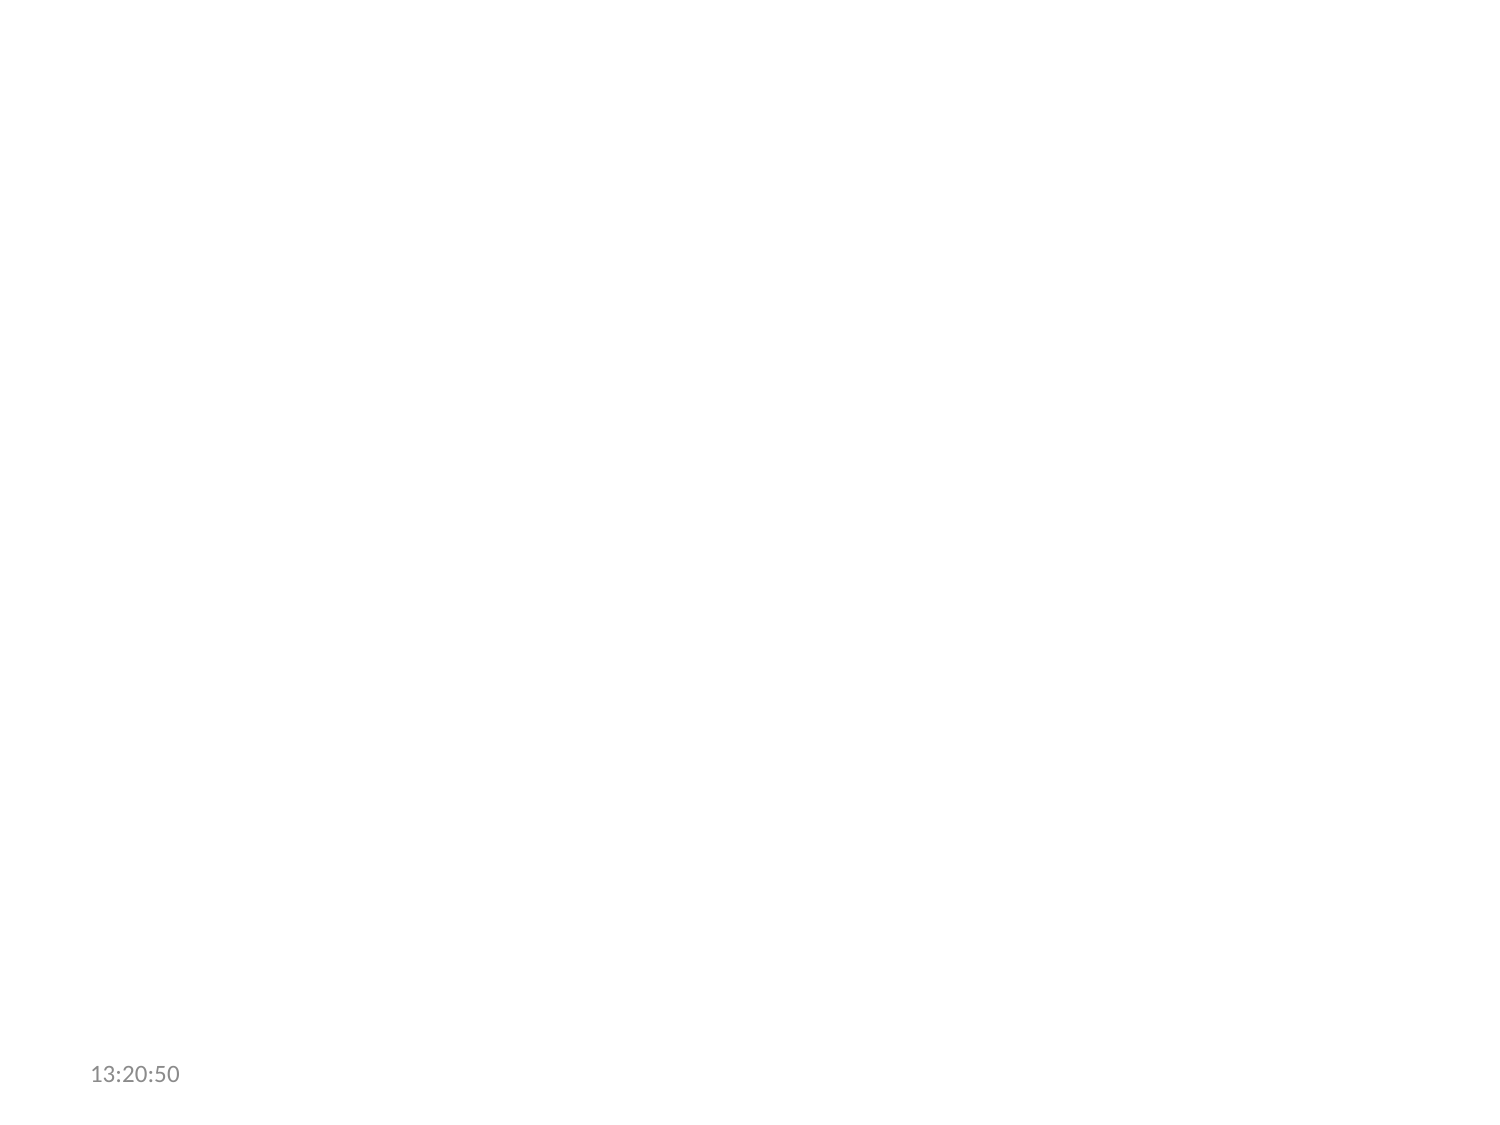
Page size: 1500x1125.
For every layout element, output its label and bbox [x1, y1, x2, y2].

slide_number [75, 1042, 425, 1103]
